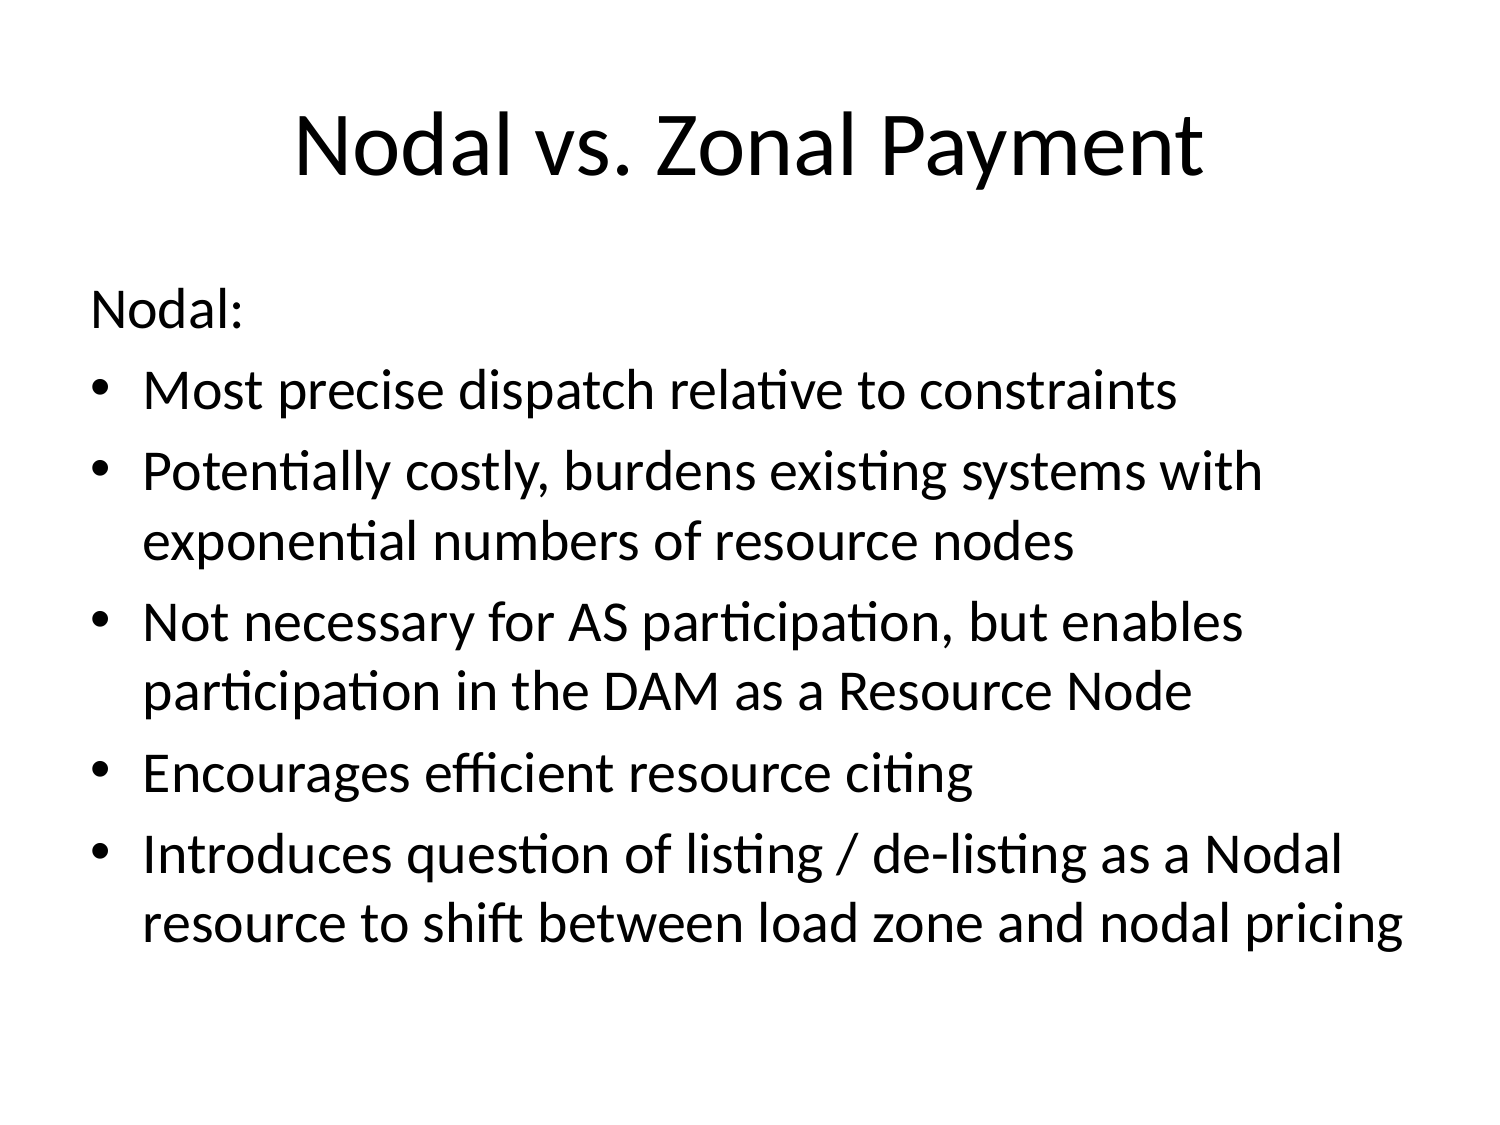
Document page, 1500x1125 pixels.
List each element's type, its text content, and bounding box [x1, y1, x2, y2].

title Nodal vs. Zonal Payment [75, 45, 1425, 233]
list Nodal: Most precise dispatch relative to constraints Potentially costly, burdens existing systems with exponential numbers of resource nodes Not necessary for AS participation, but enables participation in the DAM as a Resource Node Encourages efficient resource citing Introduces question of listing / de-listing as a Nodal resource to shift between load zone and nodal pricing [75, 262, 1425, 1005]
